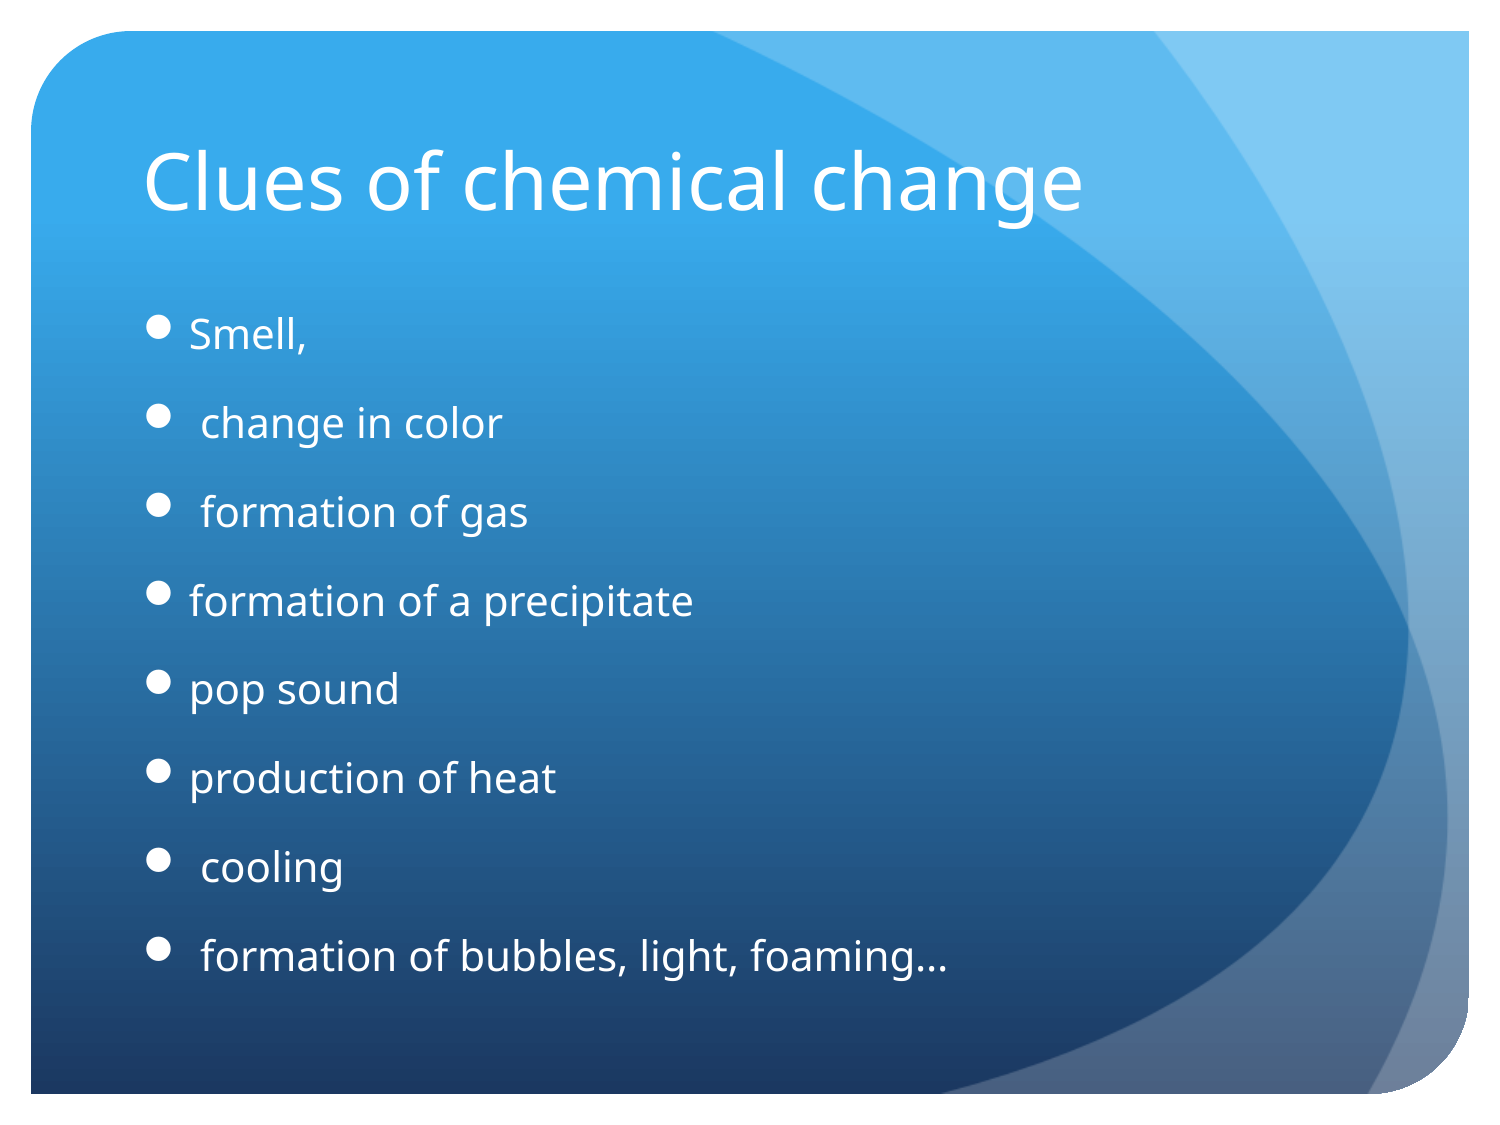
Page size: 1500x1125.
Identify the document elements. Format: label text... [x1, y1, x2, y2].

list Smell, change in color formation of gas formation of a precipitate pop sound production of heat cooling formation of bubbles, light, foaming… [127, 299, 1372, 991]
title Clues of chemical change [127, 62, 1372, 234]
picture [24, 30, 1473, 1094]
